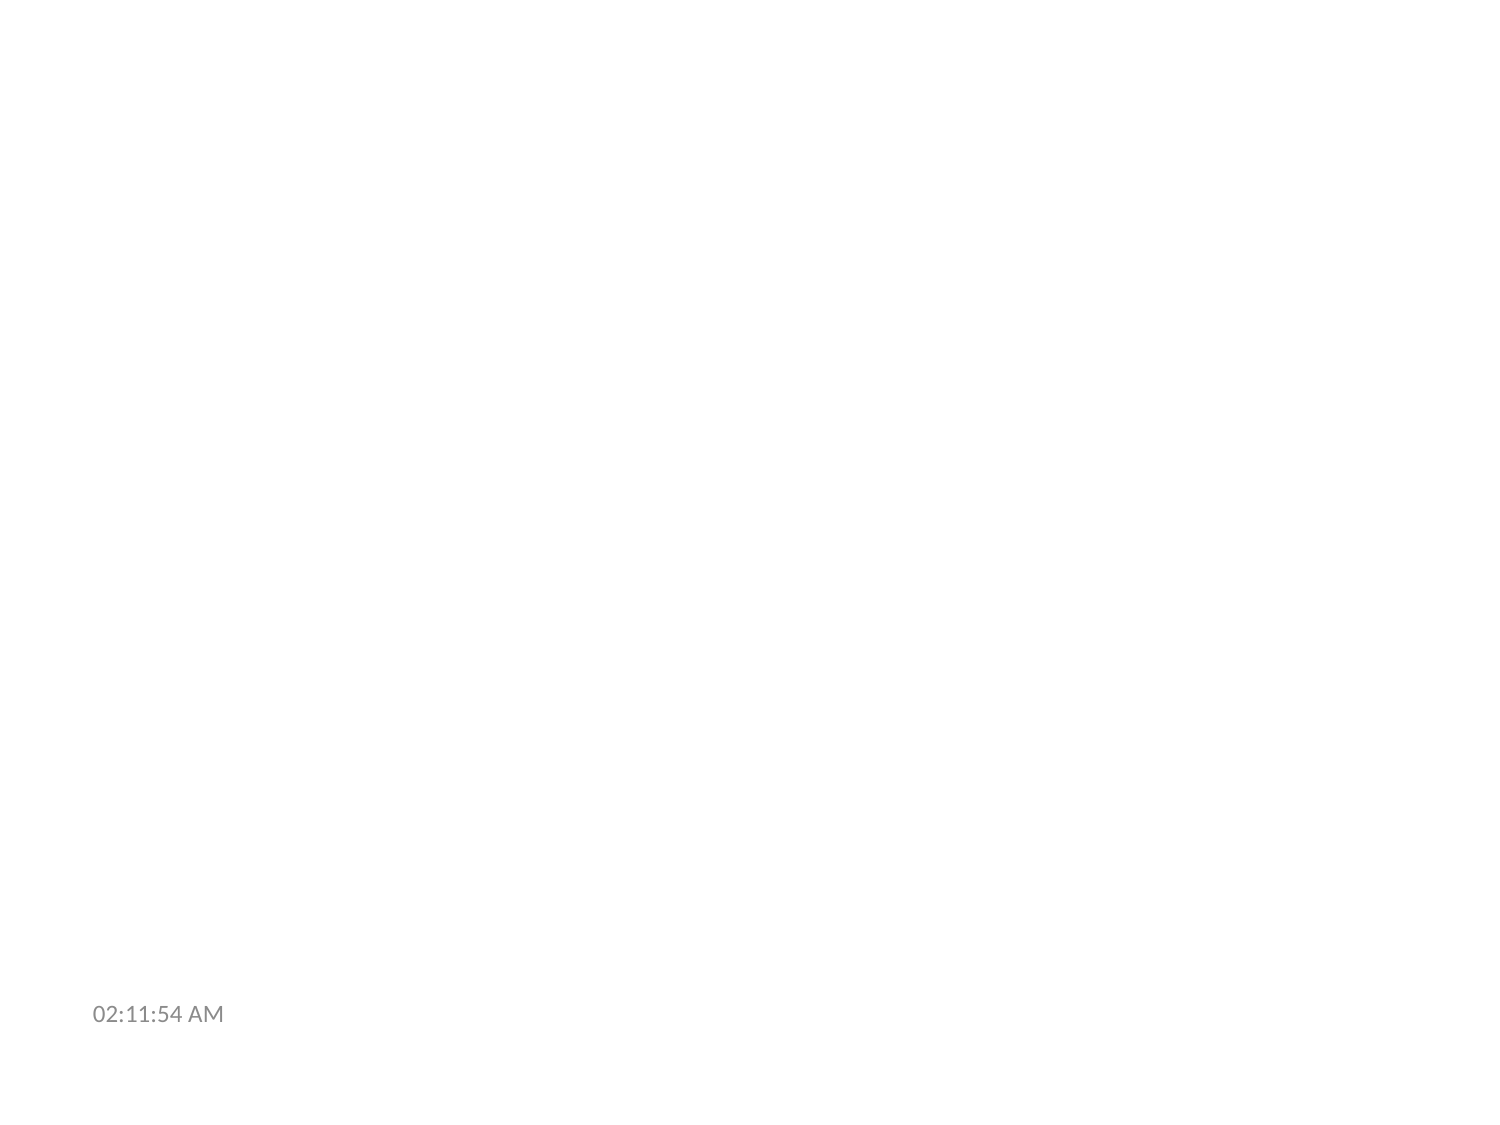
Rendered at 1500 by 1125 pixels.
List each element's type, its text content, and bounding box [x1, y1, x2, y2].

text_box 3:35:09 PM [77, 982, 428, 1043]
